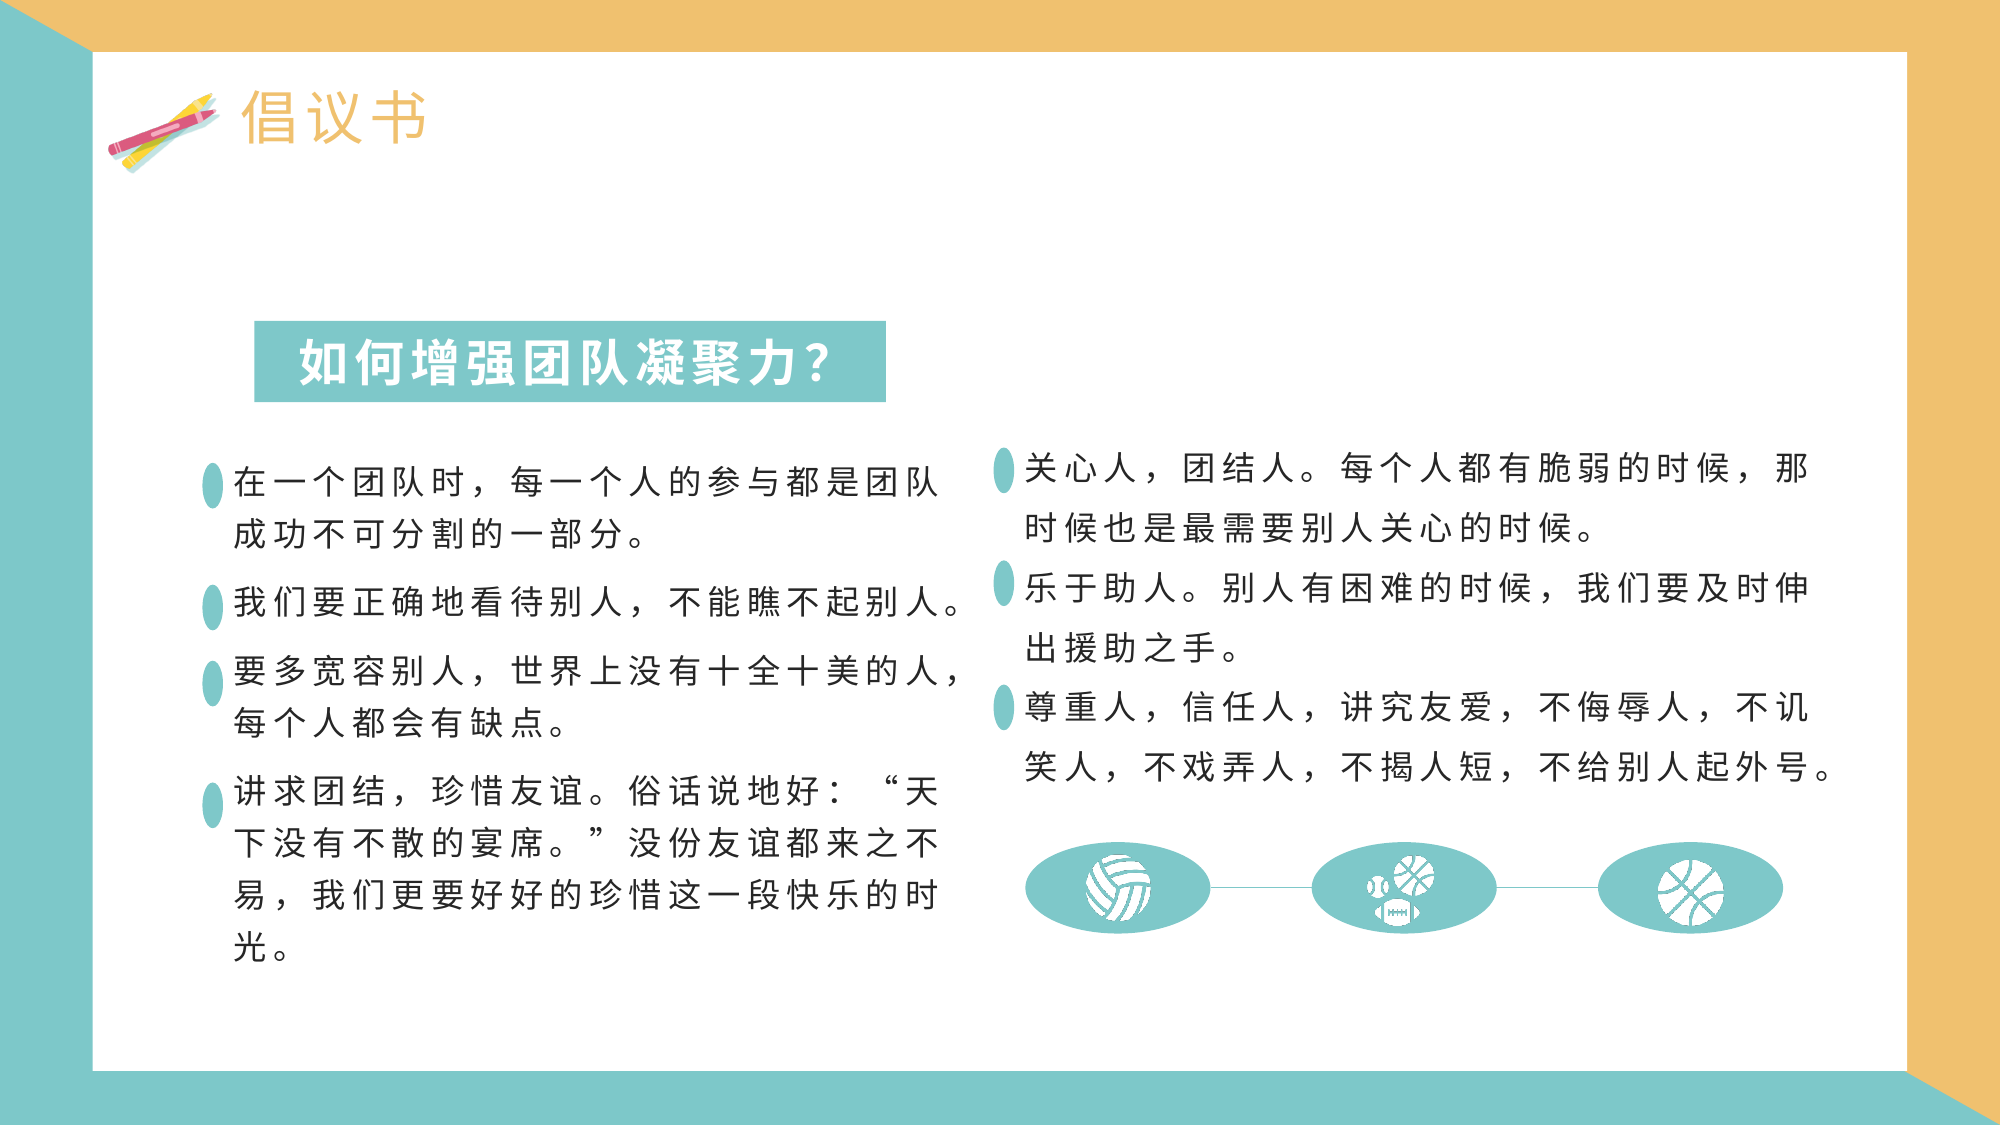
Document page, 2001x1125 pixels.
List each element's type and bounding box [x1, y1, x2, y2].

text_box [993, 419, 1834, 793]
picture [97, 86, 269, 188]
text_box [254, 320, 886, 403]
text_box [202, 441, 981, 934]
text_box [1025, 842, 1784, 934]
